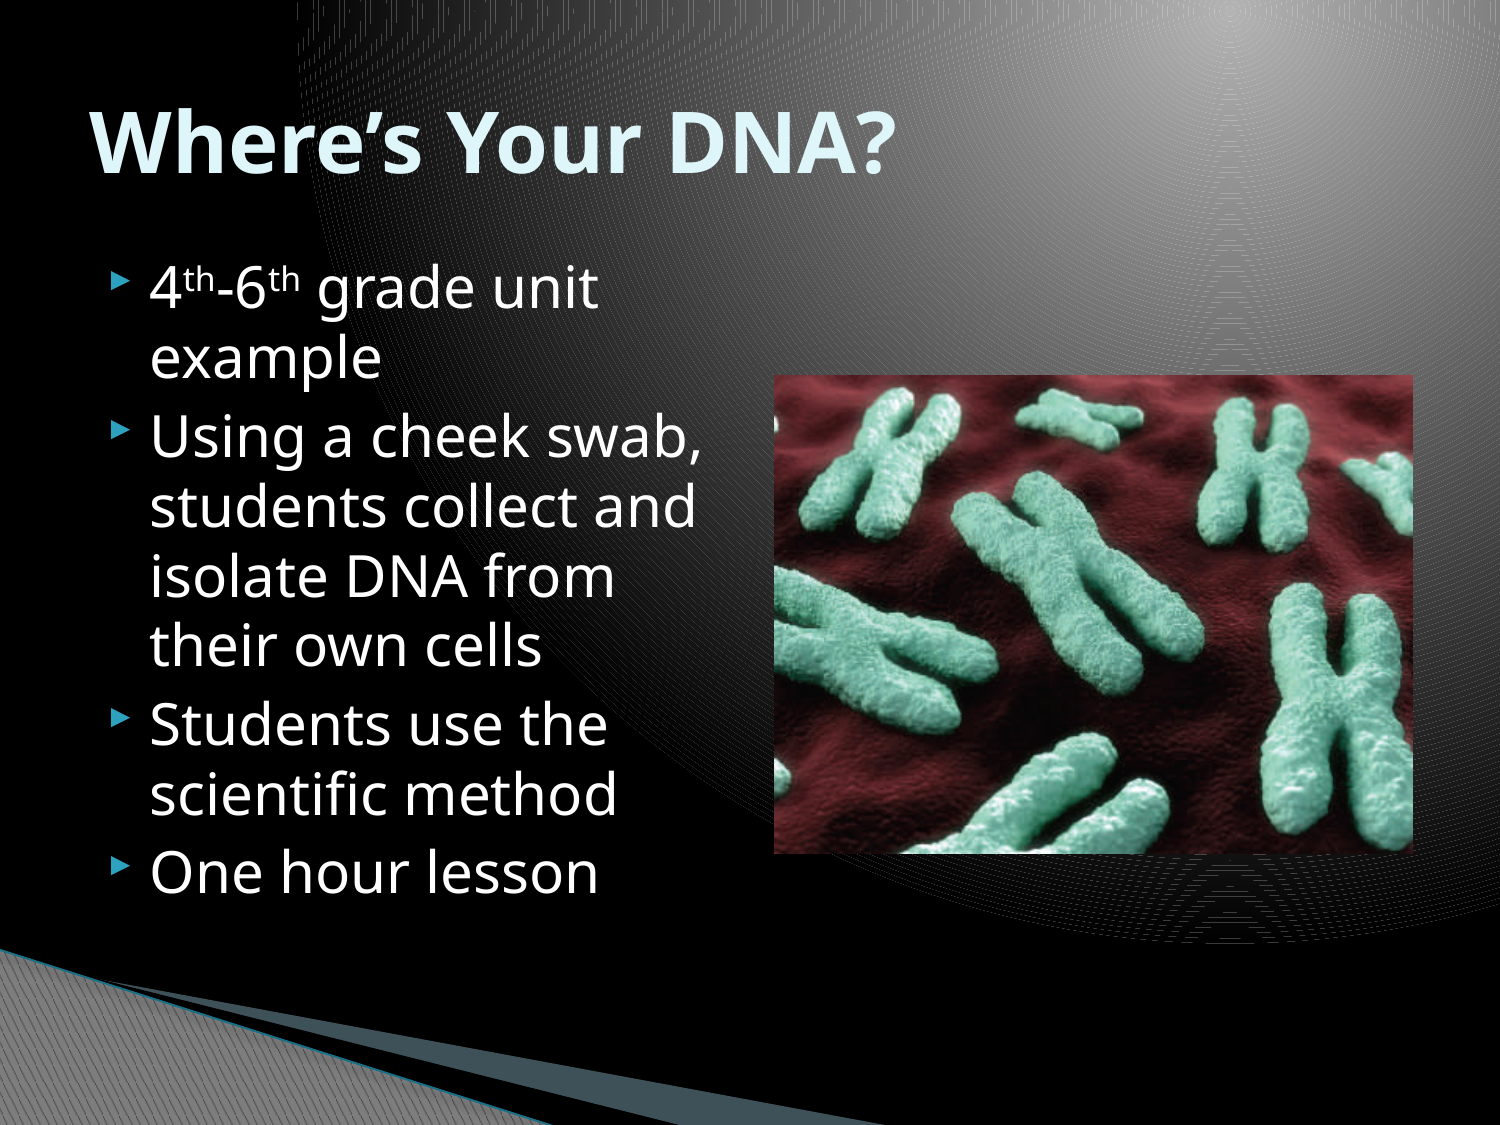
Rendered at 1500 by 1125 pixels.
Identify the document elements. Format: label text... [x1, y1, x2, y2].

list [774, 374, 1413, 854]
list 4th-6th grade unit example Using a cheek swab, students collect and isolate DNA from their own cells Students use the scientific method One hour lesson [75, 243, 738, 986]
title Where’s Your DNA? [75, 45, 1425, 233]
picture [0, 952, 543, 1125]
